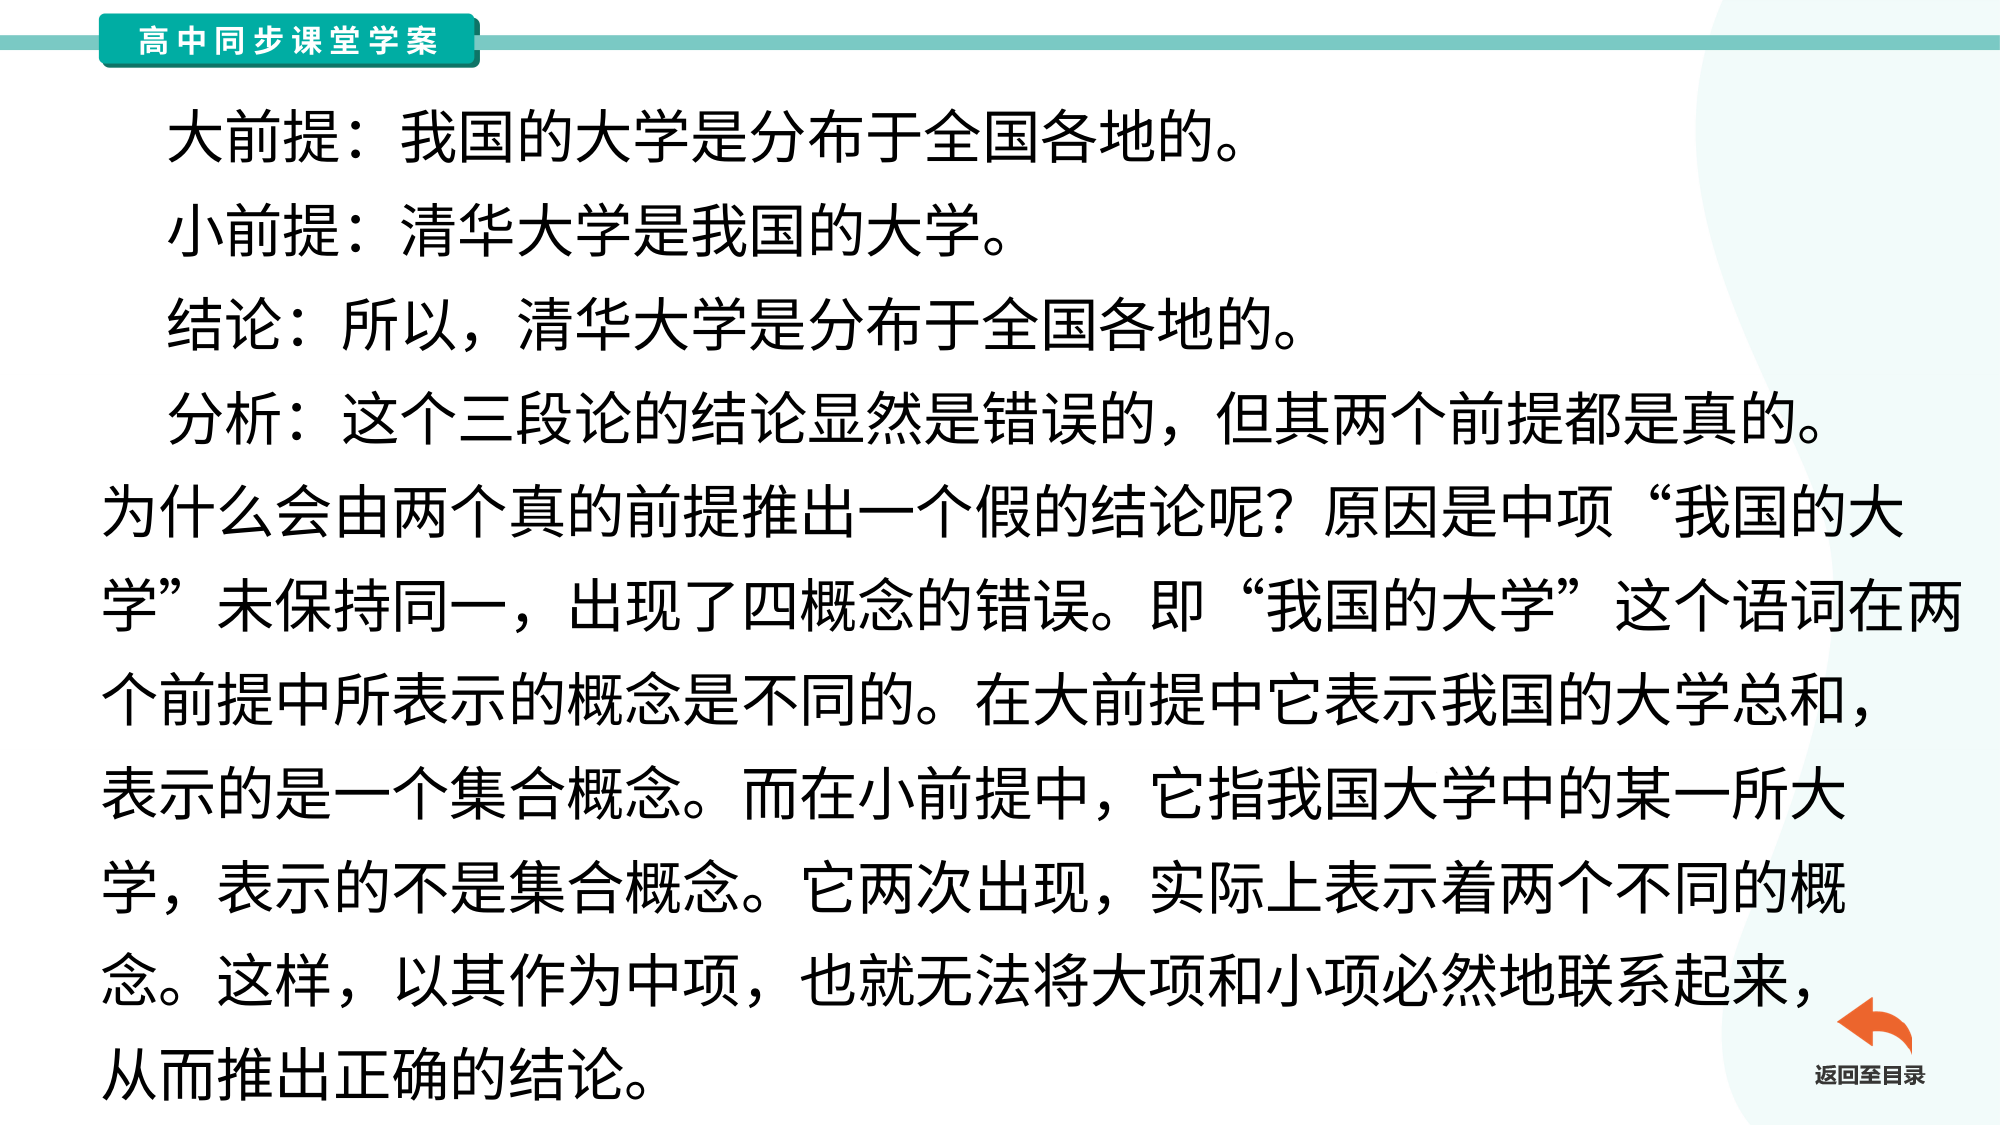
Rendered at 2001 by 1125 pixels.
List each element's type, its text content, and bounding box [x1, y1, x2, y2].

picture [0, 0, 2000, 1125]
text_box 大前提：我国的大学是分布于全国各地的。 小前提：清华大学是我国的大学。 结论：所以，清华大学是分布于全国各地的。 分析：这个三段论的结论显然是错误的，但其两个前提都是真的。 为什么会由两个真的前提推出一个假的结论呢？原因是中项“我国的大 学”未保持同一，出现了四概念的错误。即“我国的大学”这个语词在两 个前提中所表示的概念是不同的。在大前提中它表示我国的大学总和， 表示的是一个集合概念。而在小前提中，它指我国大学中的某一所大 学，表示的不是集合概念。它两次出现，实际上表示着两个不同的概 念。这样，以其作为中项，也就无法将大项和小项必然地联系起来， 从而推出正确的结论。 [100, 76, 1899, 1108]
